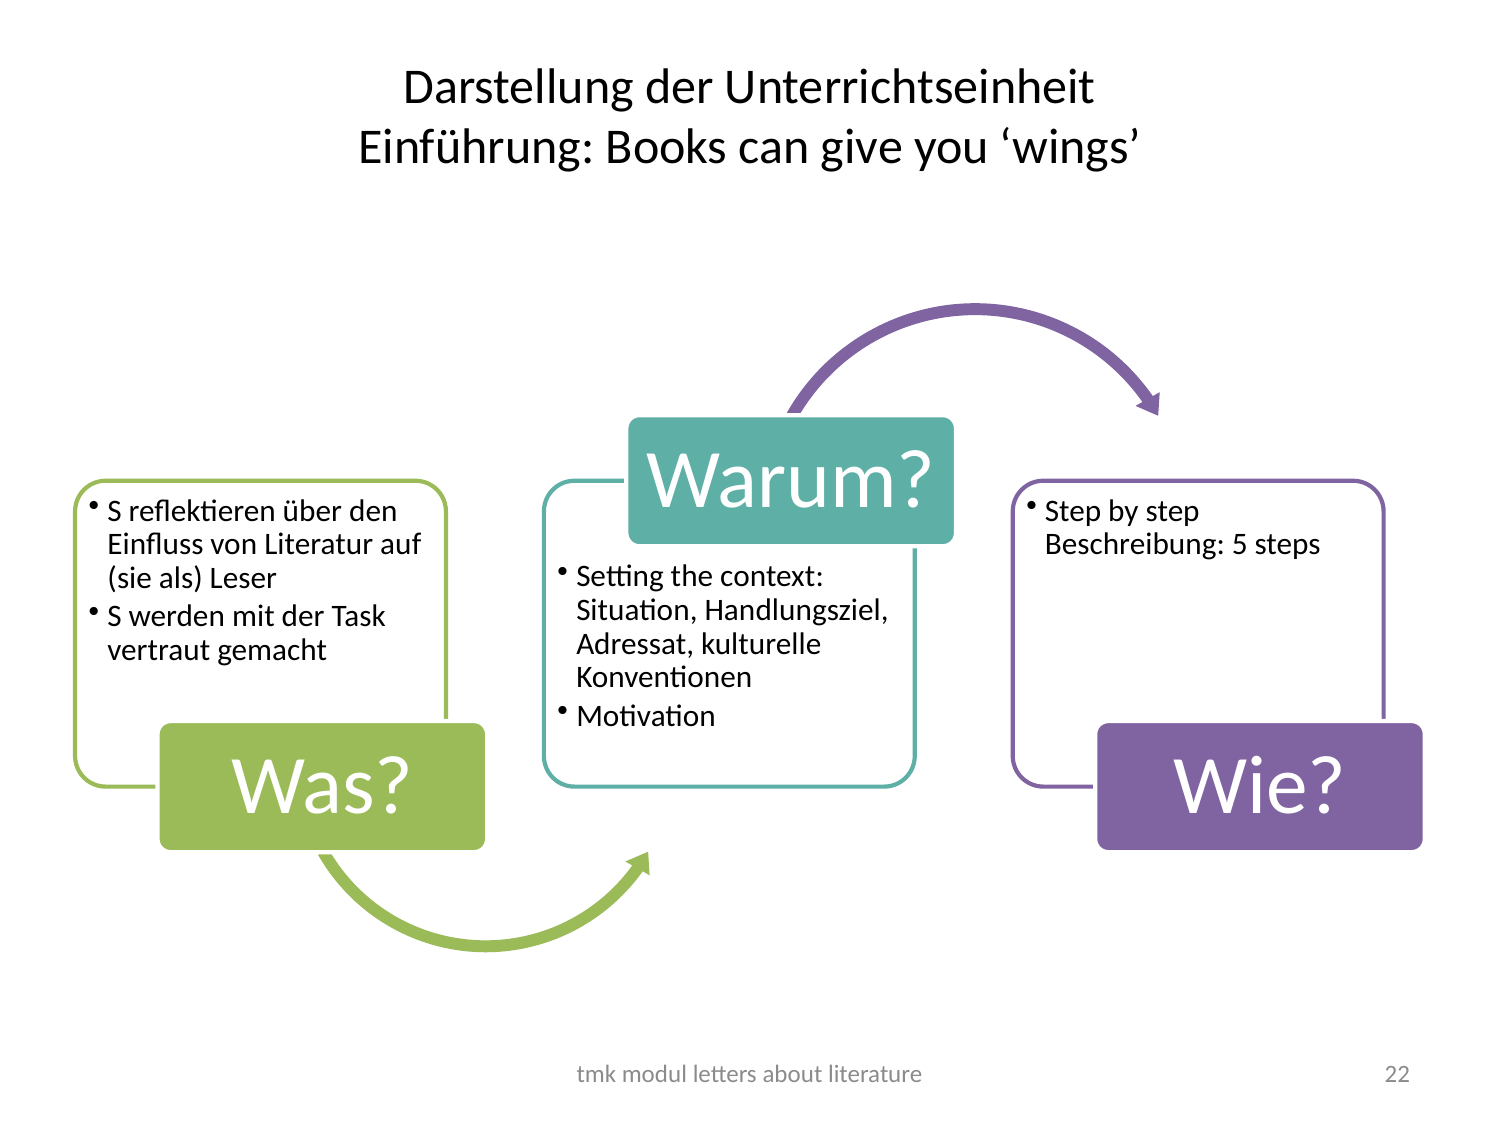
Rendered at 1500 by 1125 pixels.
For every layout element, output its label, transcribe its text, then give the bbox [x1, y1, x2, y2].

footer tmk modul letters about literature [512, 1042, 988, 1103]
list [74, 262, 1426, 1006]
slide_number 22 [1074, 1042, 1425, 1103]
title Darstellung der Unterrichtseinheit Einführung: Books can give you ‘wings’ [75, 45, 1425, 233]
